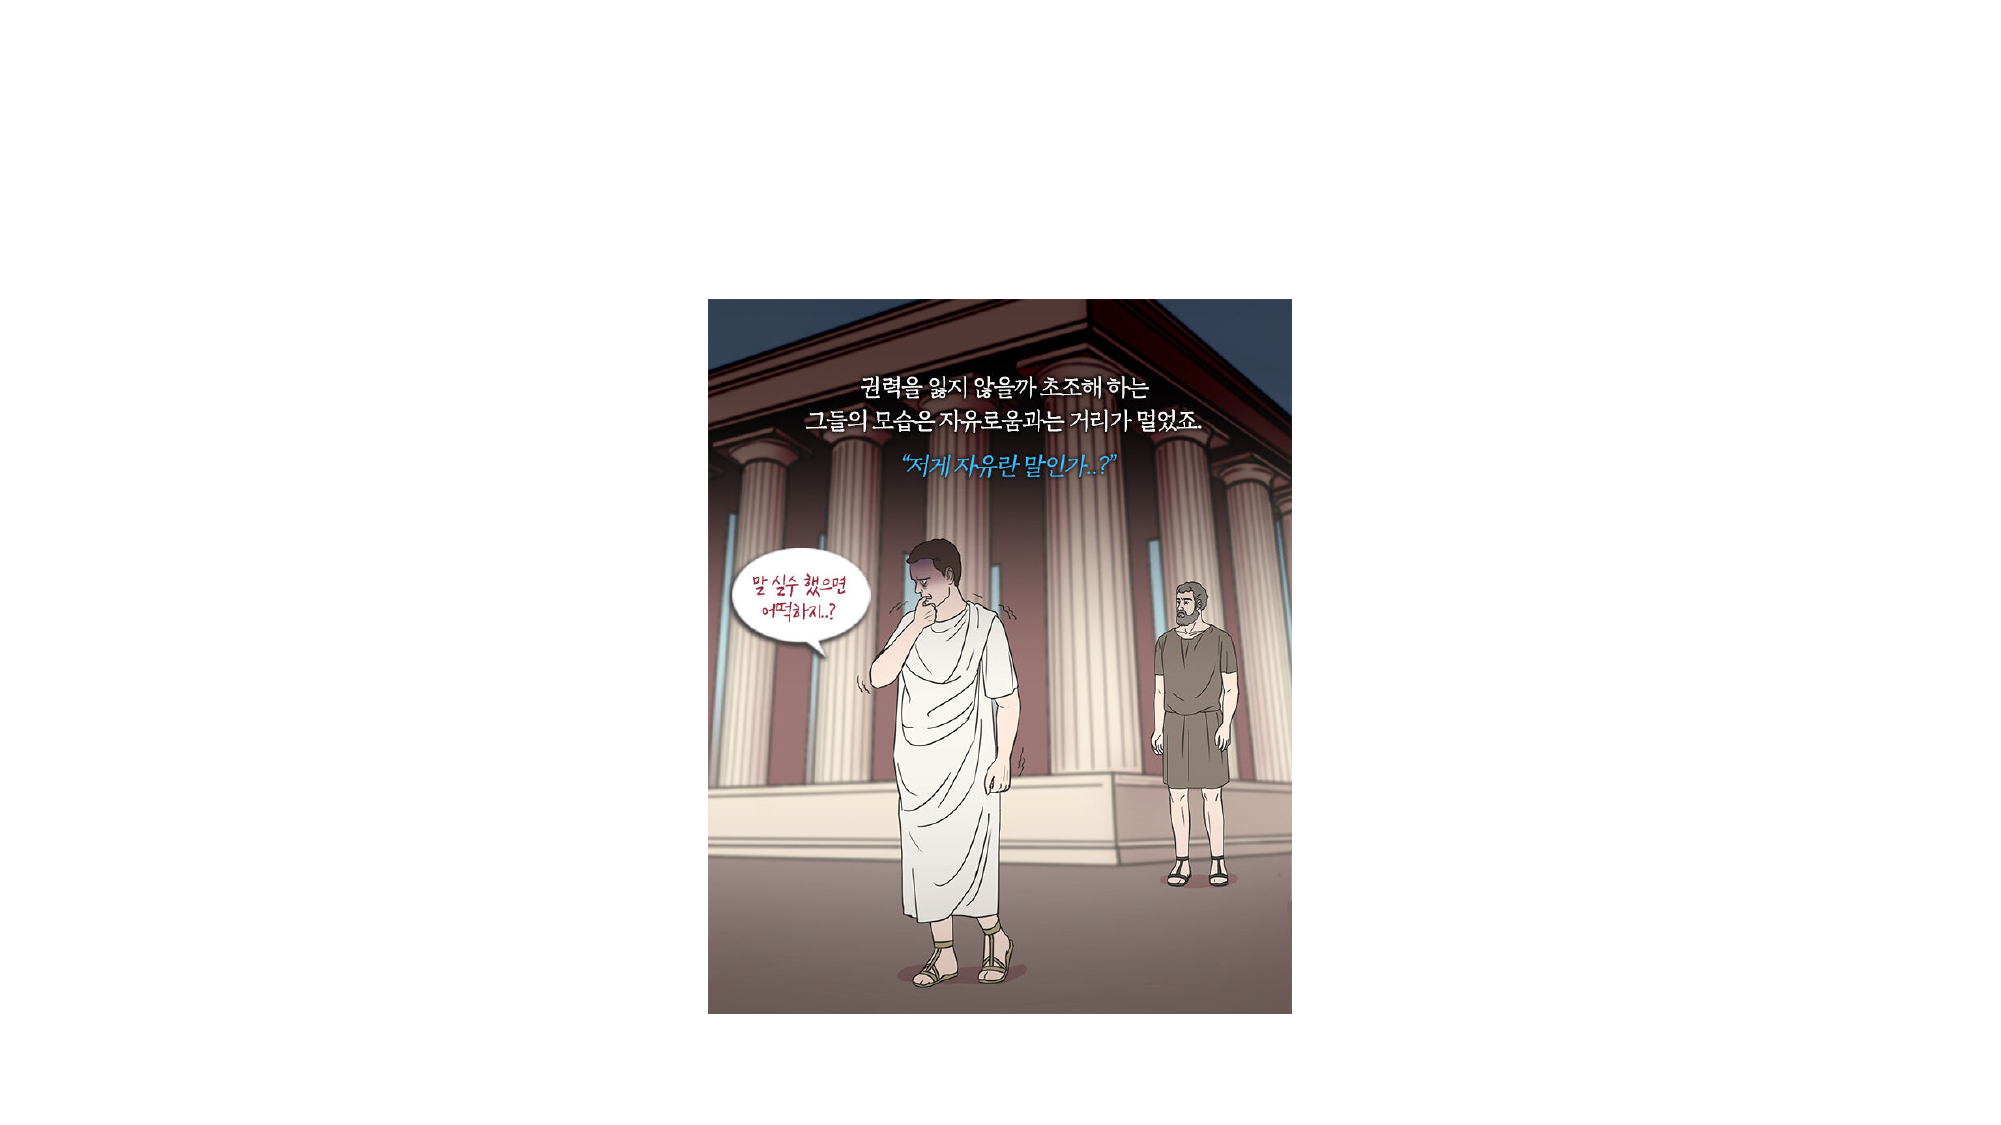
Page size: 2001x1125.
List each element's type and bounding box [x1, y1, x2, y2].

list [707, 299, 1292, 1014]
